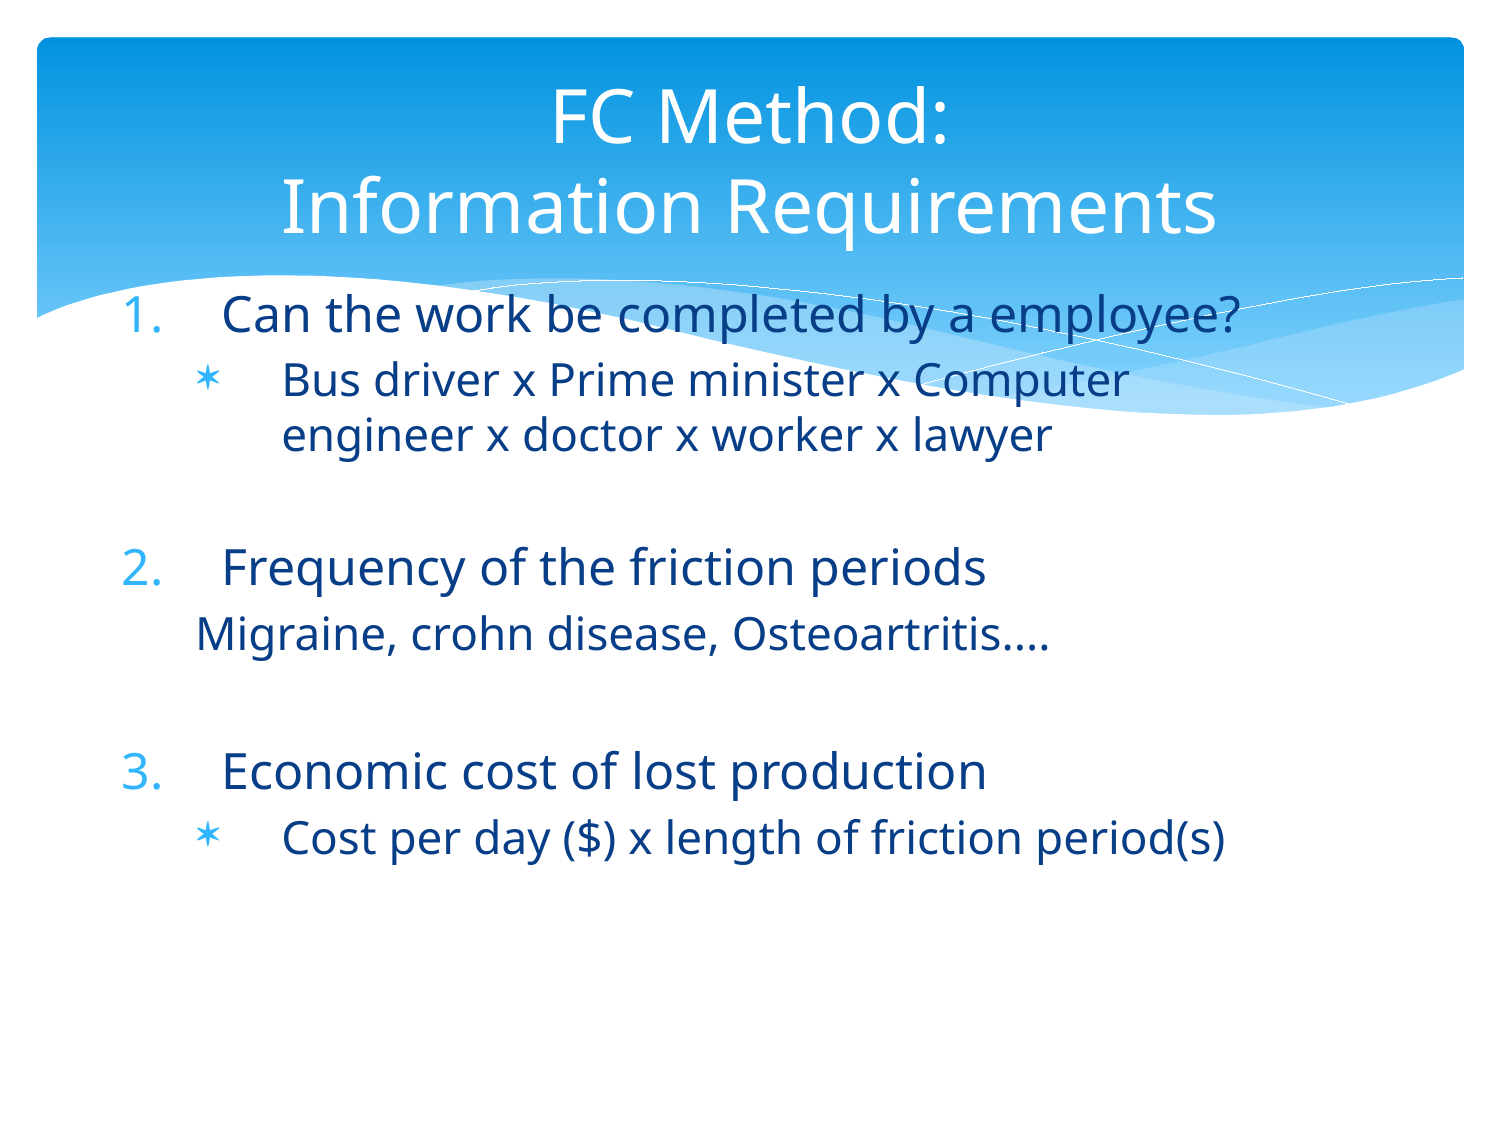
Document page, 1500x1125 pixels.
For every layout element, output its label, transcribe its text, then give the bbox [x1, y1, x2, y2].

title FC Method: Information Requirements [75, 55, 1425, 261]
list Can the work be completed by a employee? Bus driver x Prime minister x Computer engineer x doctor x worker x lawyer Frequency of the friction periods Migraine, crohn disease, Osteoartritis.... Economic cost of lost production Cost per day ($) x length of friction period(s) [106, 274, 1317, 1000]
